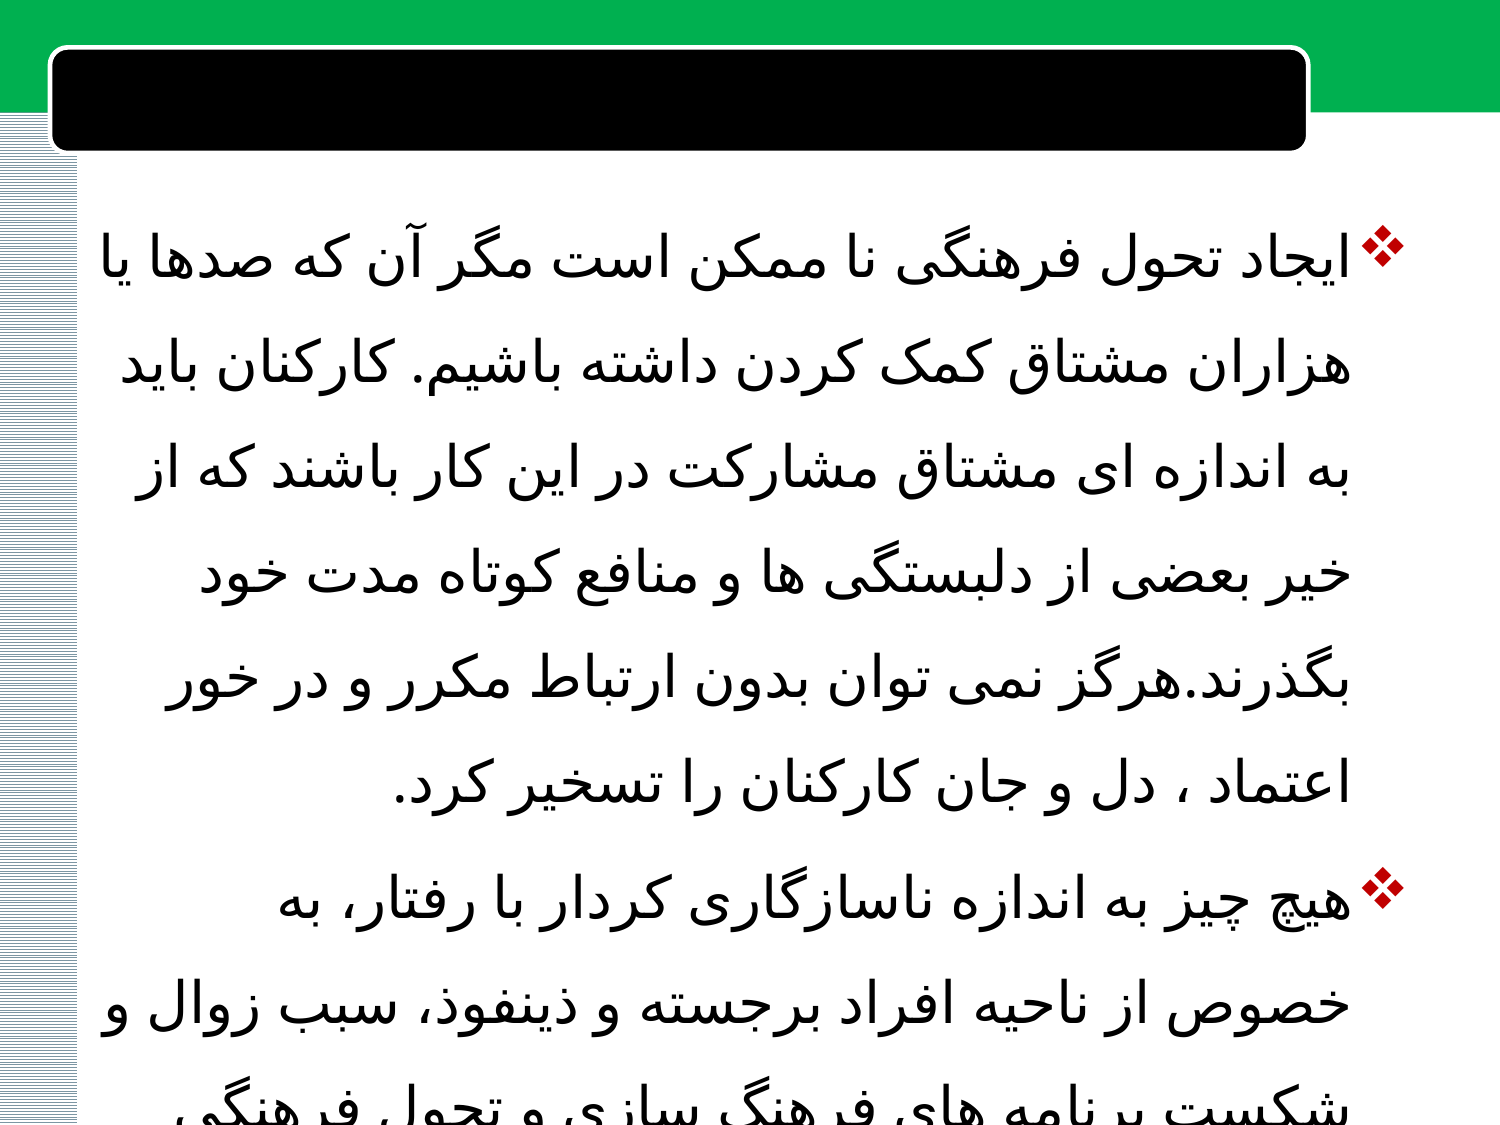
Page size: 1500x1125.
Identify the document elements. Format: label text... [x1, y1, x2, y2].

list ایجاد تحول فرهنگی نا ممکن است مگر آن که صدها یا هزاران مشتاق کمک کردن داشته باشیم. کارکنان باید به اندازه ای مشتاق مشارکت در این کار باشند که از خیر بعضی از دلبستگی ها و منافع کوتاه مدت خود بگذرند.هرگز نمی توان بدون ارتباط مکرر و در خور اعتماد ، دل و جان کارکنان را تسخیر کرد. هیچ چیز به اندازه ناسازگاری کردار با رفتار، به خصوص از ناحیه افراد برجسته و ذینفوذ، سبب زوال و شکست برنامه های فرهنگ سازی و تحول فرهنگی نمی شود. [75, 176, 1425, 1038]
